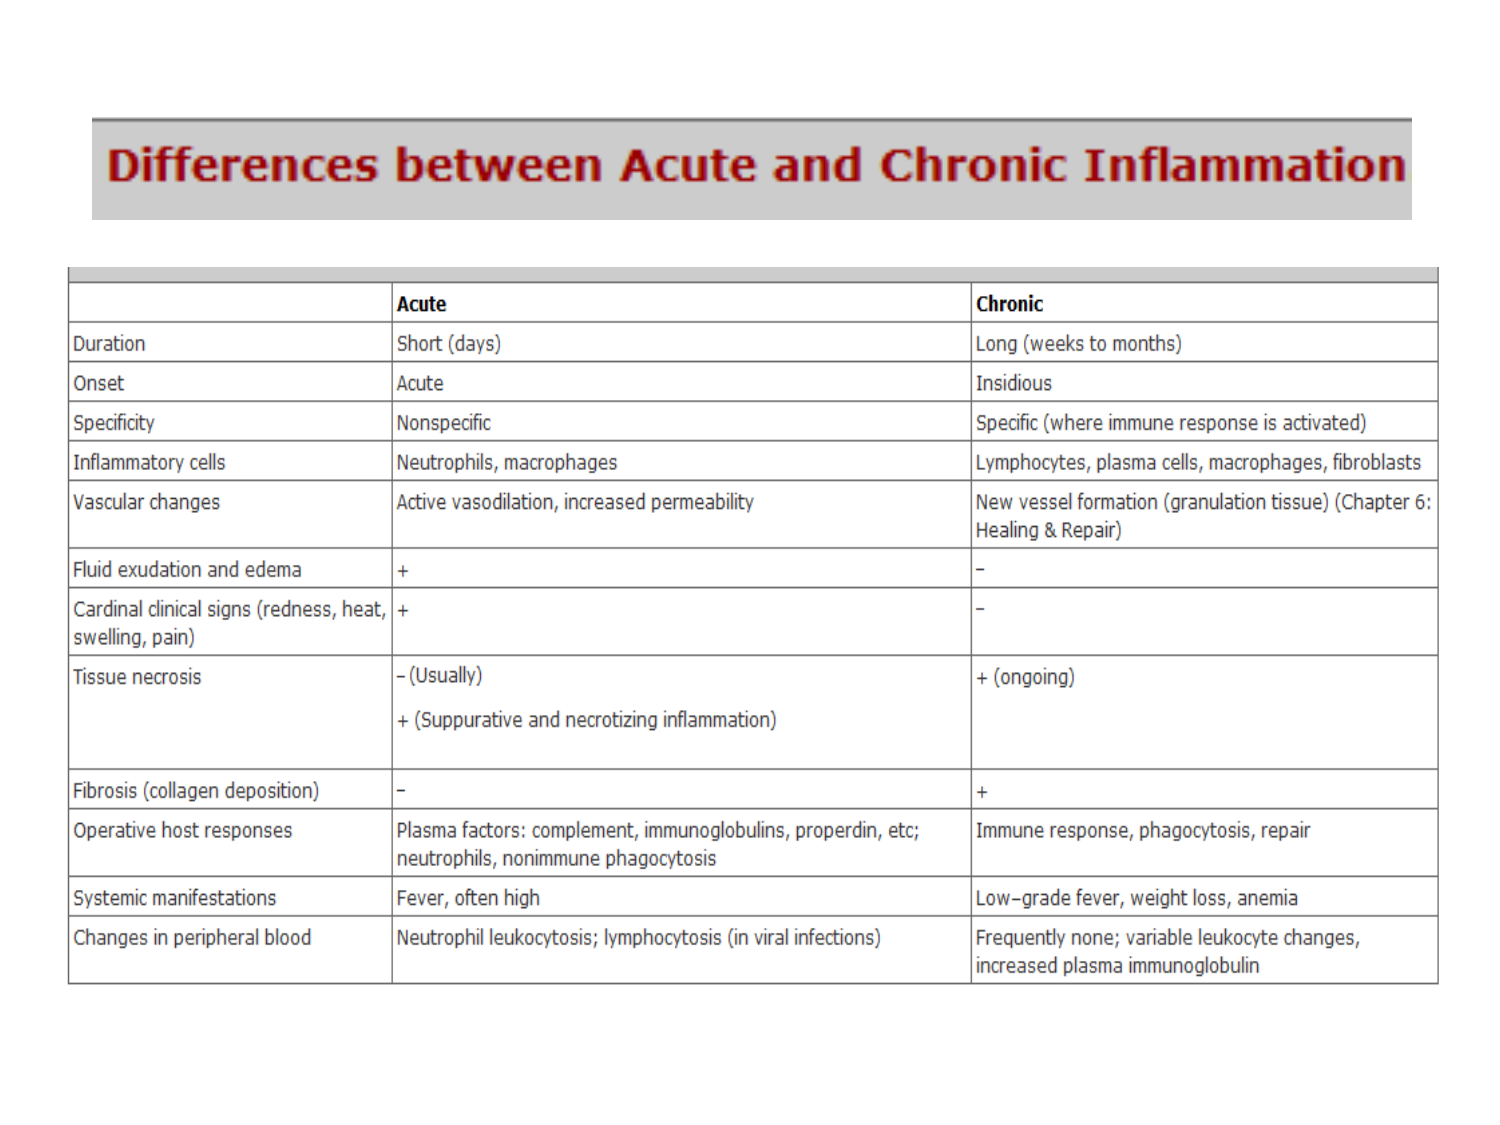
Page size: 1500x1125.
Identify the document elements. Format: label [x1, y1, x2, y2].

list [64, 266, 1448, 988]
picture [91, 113, 1412, 221]
